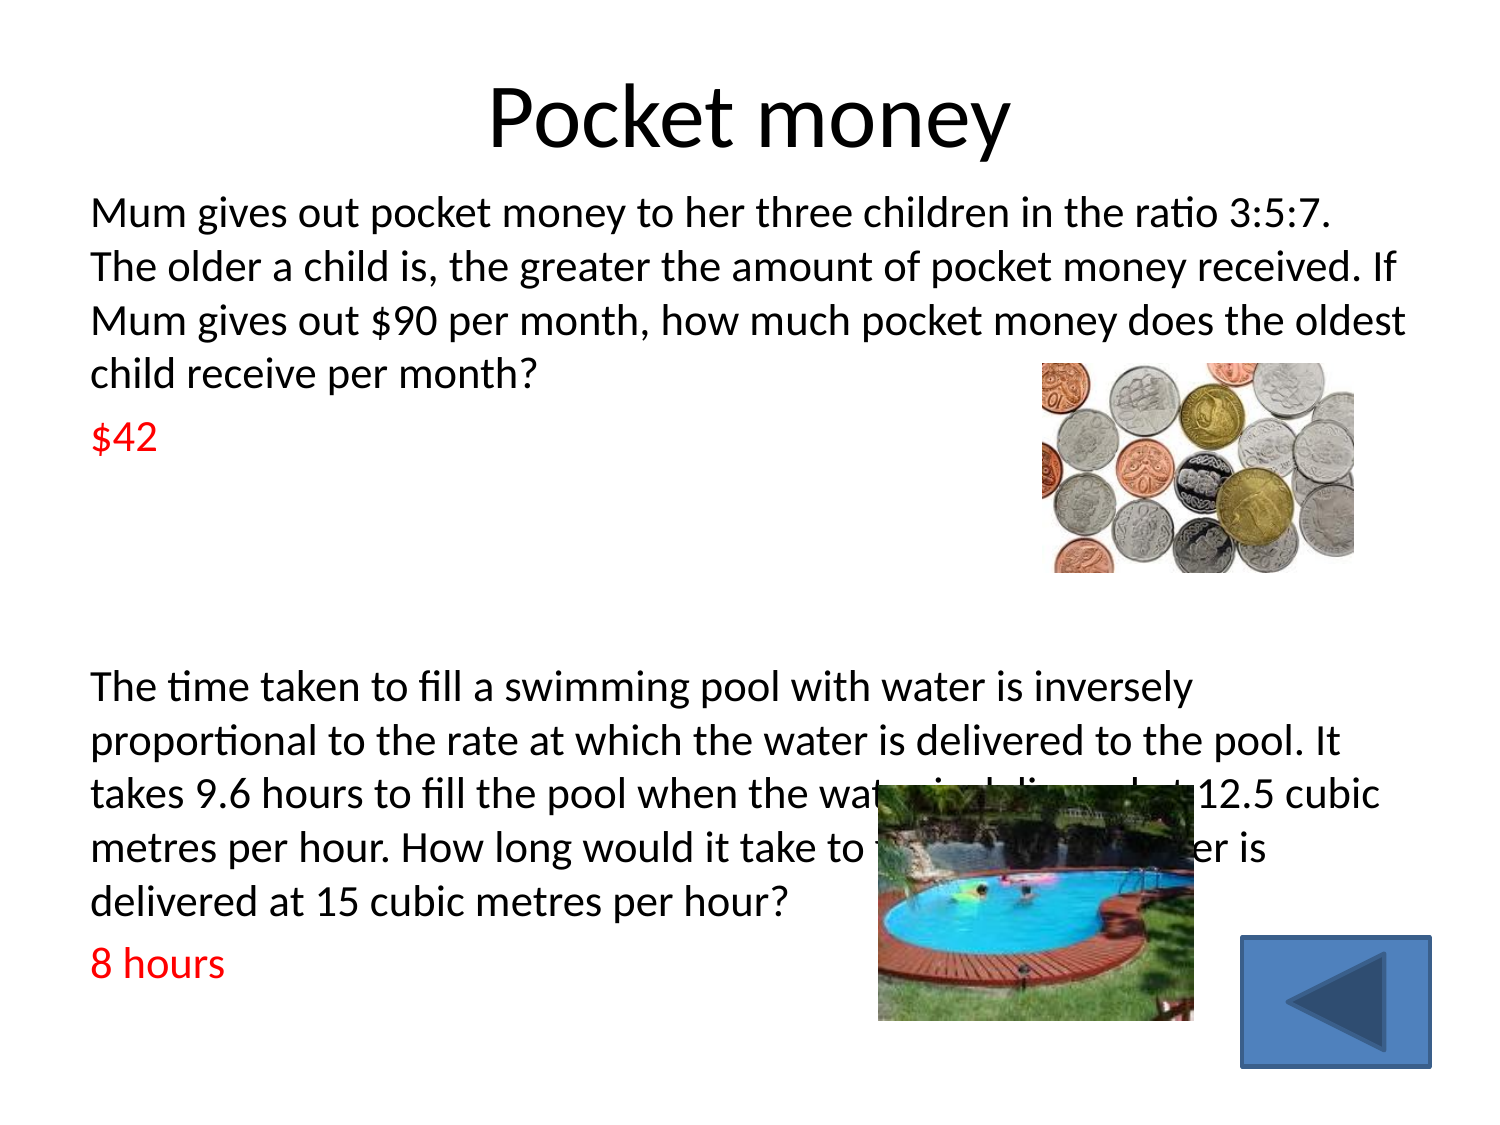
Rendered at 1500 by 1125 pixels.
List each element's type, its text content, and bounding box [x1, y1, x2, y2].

picture [1042, 362, 1355, 573]
list Mum gives out pocket money to her three children in the ratio 3:5:7. The older a child is, the greater the amount of pocket money received. If Mum gives out $90 per month, how much pocket money does the oldest child receive per month? $42 The time taken to fill a swimming pool with water is inversely proportional to the rate at which the water is delivered to the pool. It takes 9.6 hours to fill the pool when the water is delivered at 12.5 cubic metres per hour. How long would it take to fill the pool if water is delivered at 15 cubic metres per hour? 8 hours [75, 175, 1425, 1005]
text_box [1240, 935, 1432, 1069]
title Pocket money [75, 45, 1425, 175]
picture [878, 784, 1194, 1022]
